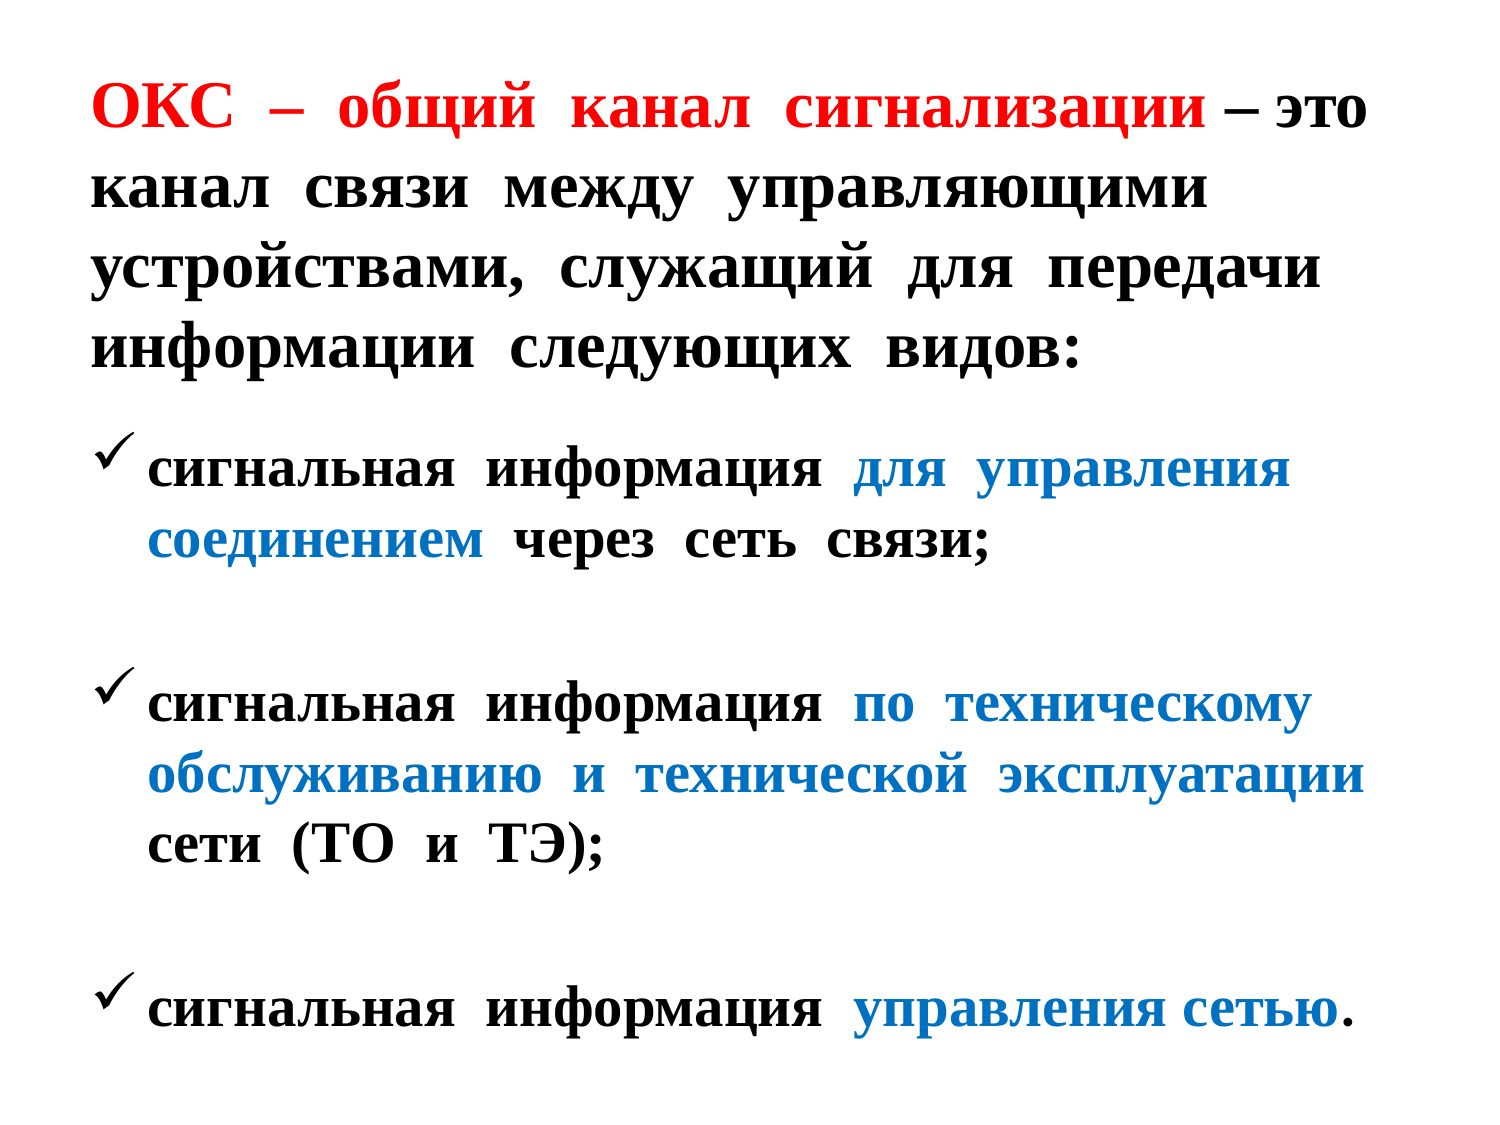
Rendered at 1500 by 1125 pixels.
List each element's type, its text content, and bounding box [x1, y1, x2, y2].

list сигнальная информация для управления соединением через сеть связи; сигнальная информация по техническому обслуживанию и технической эксплуатации сети (ТО и ТЭ); сигнальная информация управления сетью. [75, 420, 1425, 1059]
title ОКС – общий канал сигнализации – это канал связи между управляющими устройствами, служащий для передачи информации следующих видов: [75, 45, 1425, 398]
